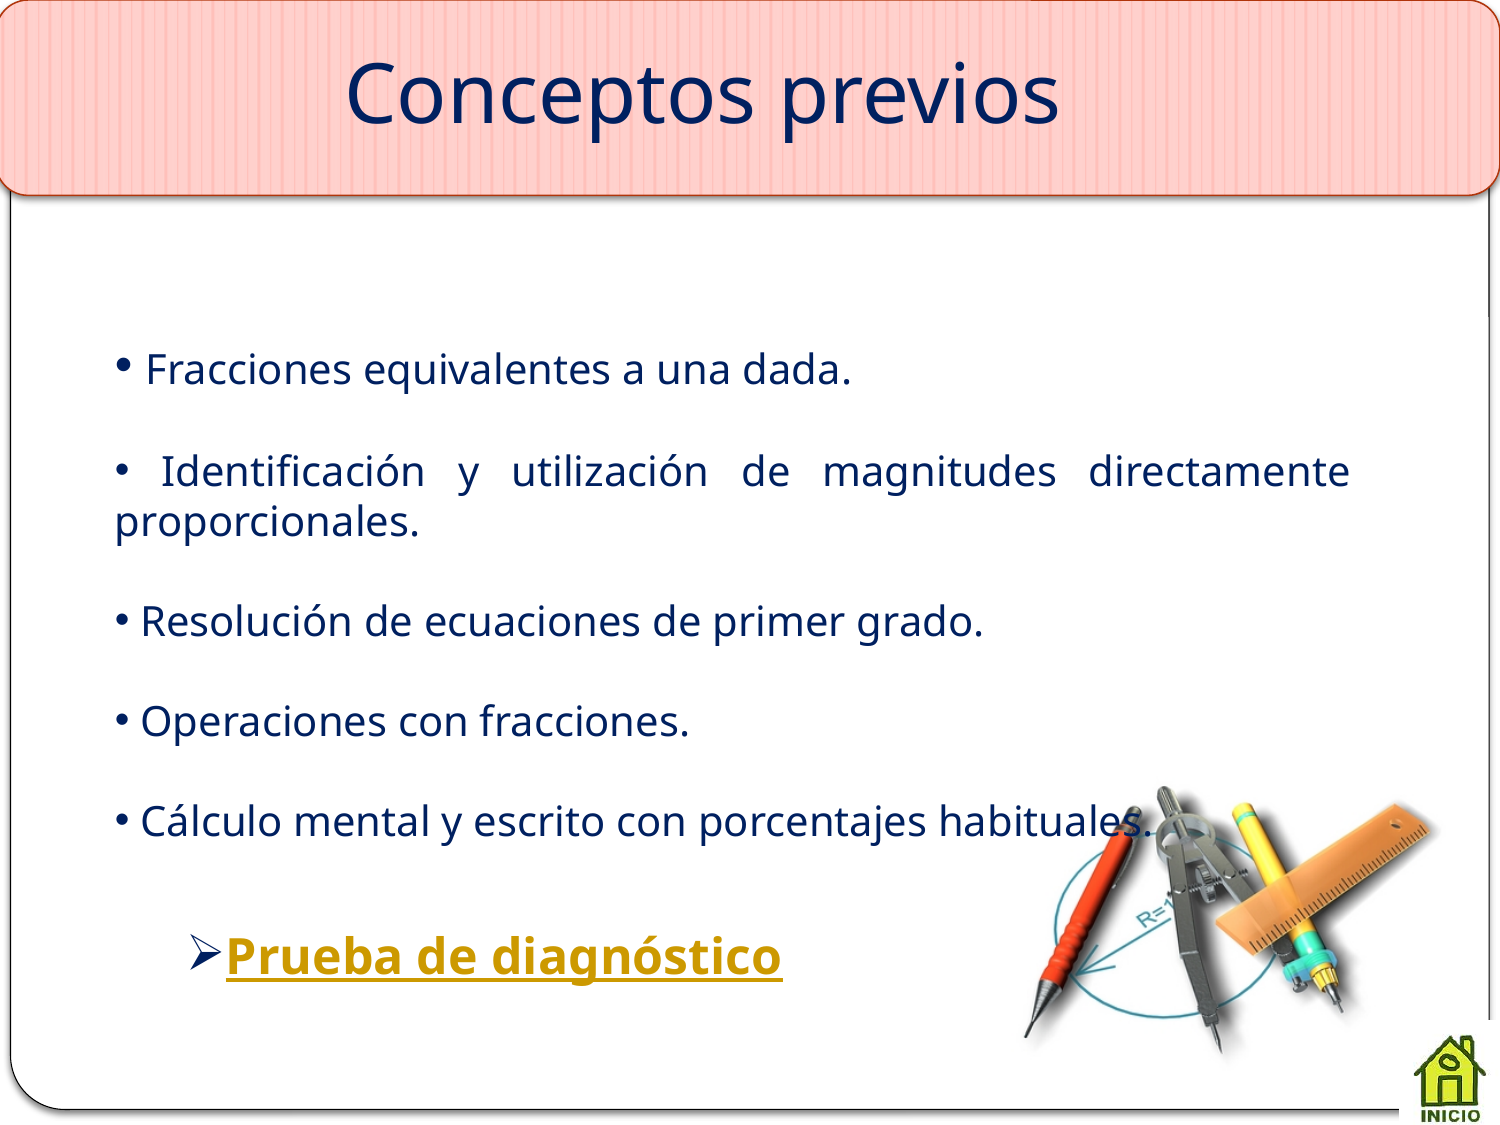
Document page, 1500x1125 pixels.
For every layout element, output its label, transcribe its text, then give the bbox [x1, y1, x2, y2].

text_box Fracciones equivalentes a una dada. Identificación y utilización de magnitudes directamente proporcionales. Resolución de ecuaciones de primer grado. Operaciones con fracciones. Cálculo mental y escrito con porcentajes habituales. [100, 267, 1366, 958]
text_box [0, 0, 1500, 196]
text_box Prueba de diagnóstico [171, 916, 828, 1000]
picture [1009, 739, 1500, 1125]
